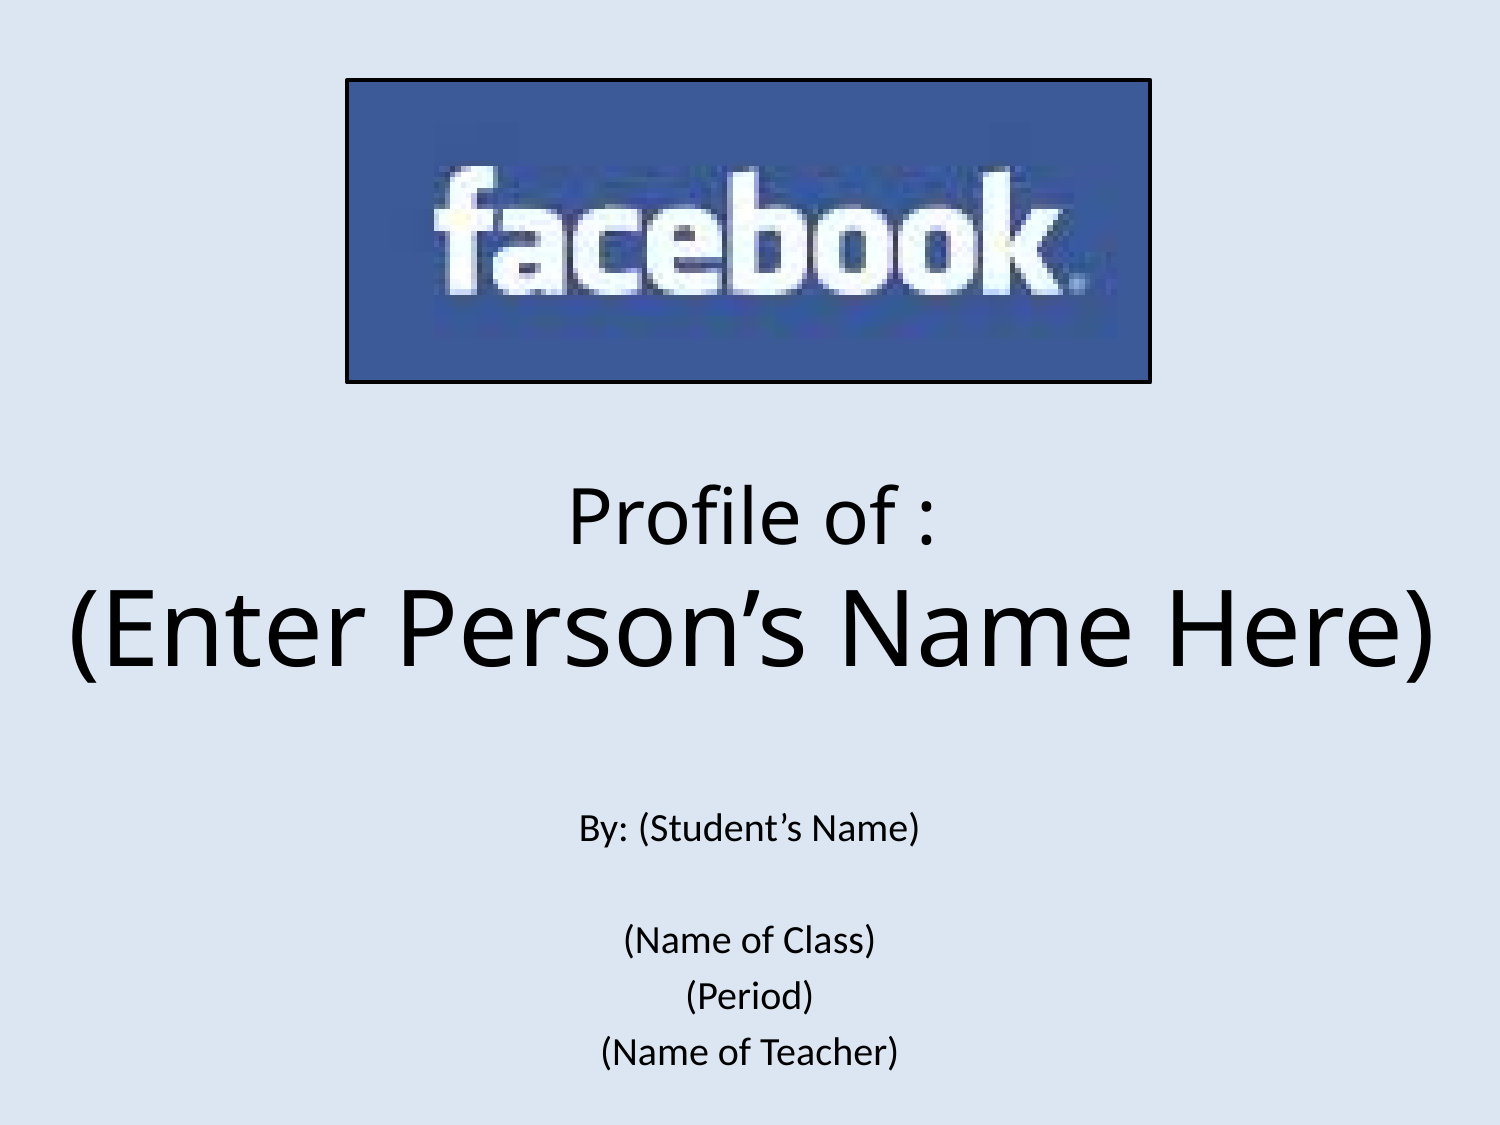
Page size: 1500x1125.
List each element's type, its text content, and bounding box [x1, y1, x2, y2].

picture [348, 81, 1149, 381]
title Profile of : (Enter Person’s Name Here) [2, 456, 1500, 698]
subtitle By: (Student’s Name) (Name of Class) (Period) (Name of Teacher) [225, 794, 1275, 1082]
